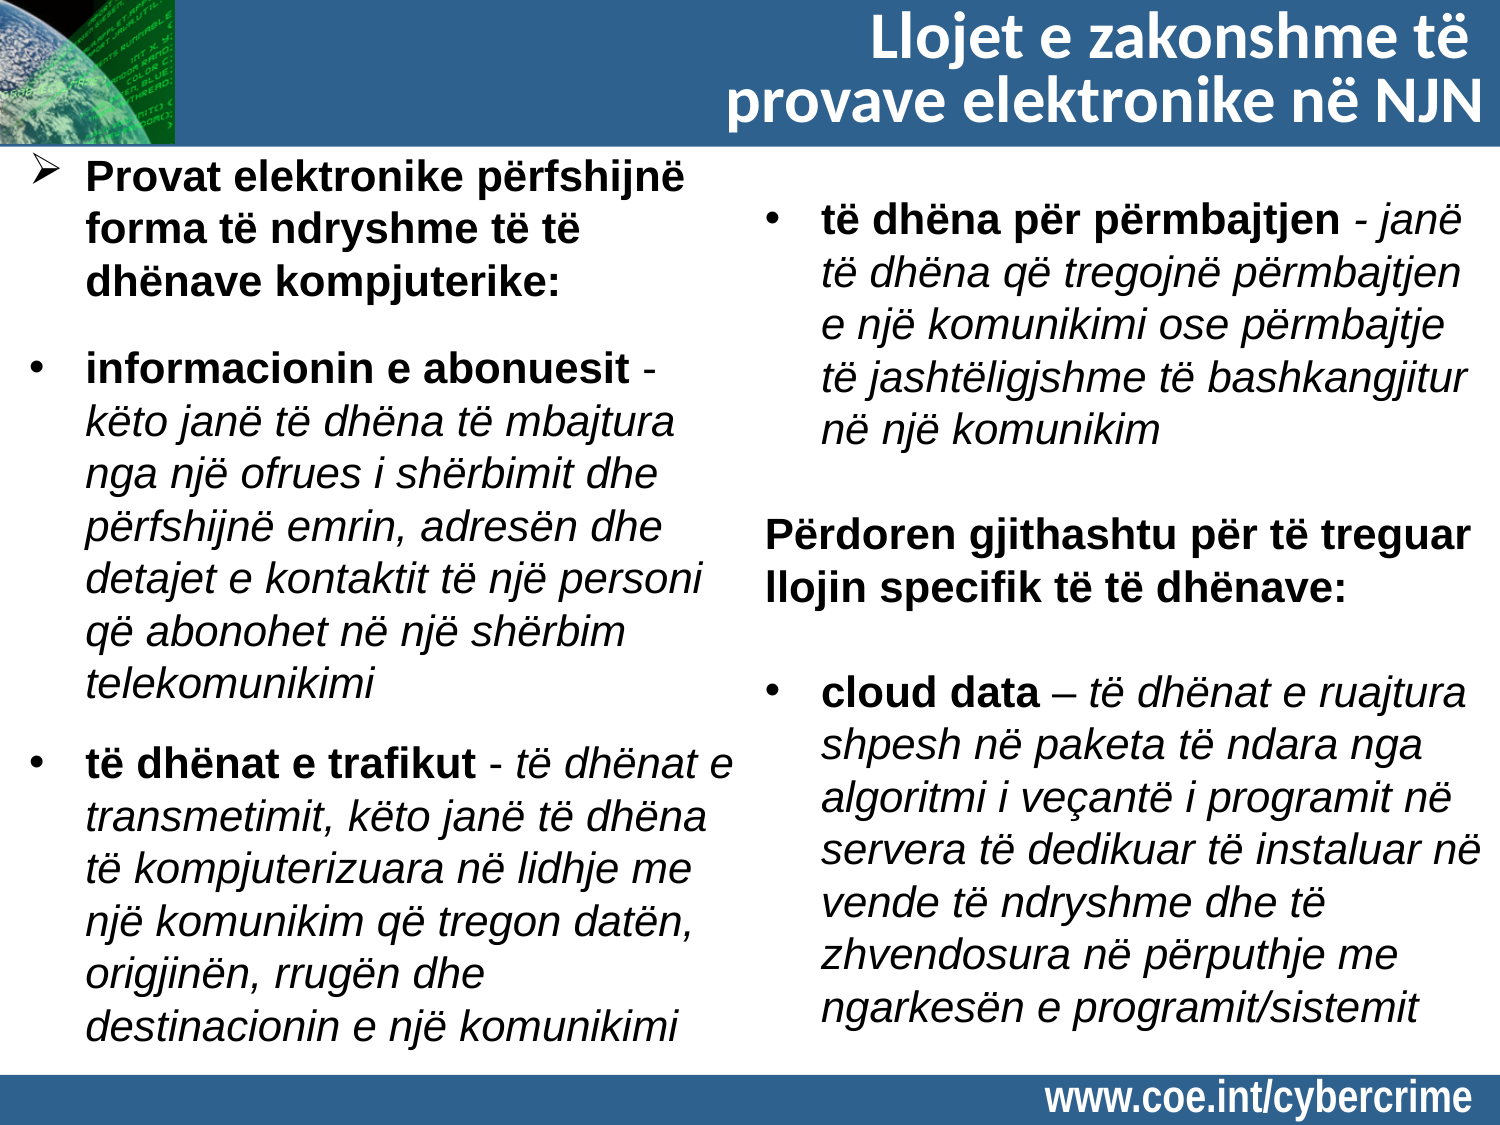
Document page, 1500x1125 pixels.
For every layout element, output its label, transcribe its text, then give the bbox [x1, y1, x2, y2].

text_box të dhëna për përmbajtjen - janë të dhëna që tregojnë përmbajtjen e një komunikimi ose përmbajtje të jashtëligjshme të bashkangjitur në një komunikim Përdoren gjithashtu për të treguar llojin specifik të të dhënave: cloud data – të dhënat e ruajtura shpesh në paketa të ndara nga algoritmi i veçantë i programit në servera të dedikuar të instaluar në vende të ndryshme dhe të zhvendosura në përputhje me ngarkesën e programit/sistemit [765, 183, 1500, 1039]
text_box Llojet e zakonshme të provave elektronike në NJN [179, 0, 1500, 149]
text_box Provat elektronike përfshijnë forma të ndryshme të të dhënave kompjuterike: informacionin e abonuesit - këto janë të dhëna të mbajtura nga një ofrues i shërbimit dhe përfshijnë emrin, adresën dhe detajet e kontaktit të një personi që abonohet në një shërbim telekomunikimi të dhënat e trafikut - të dhënat e transmetimit, këto janë të dhëna të kompjuterizuara në lidhje me një komunikim që tregon datën, origjinën, rrugën dhe destinacionin e një komunikimi [14, 140, 765, 1058]
picture [0, 0, 175, 144]
text_box [0, 1073, 1030, 1125]
text_box www.coe.int/cybercrime [1030, 1059, 1500, 1125]
